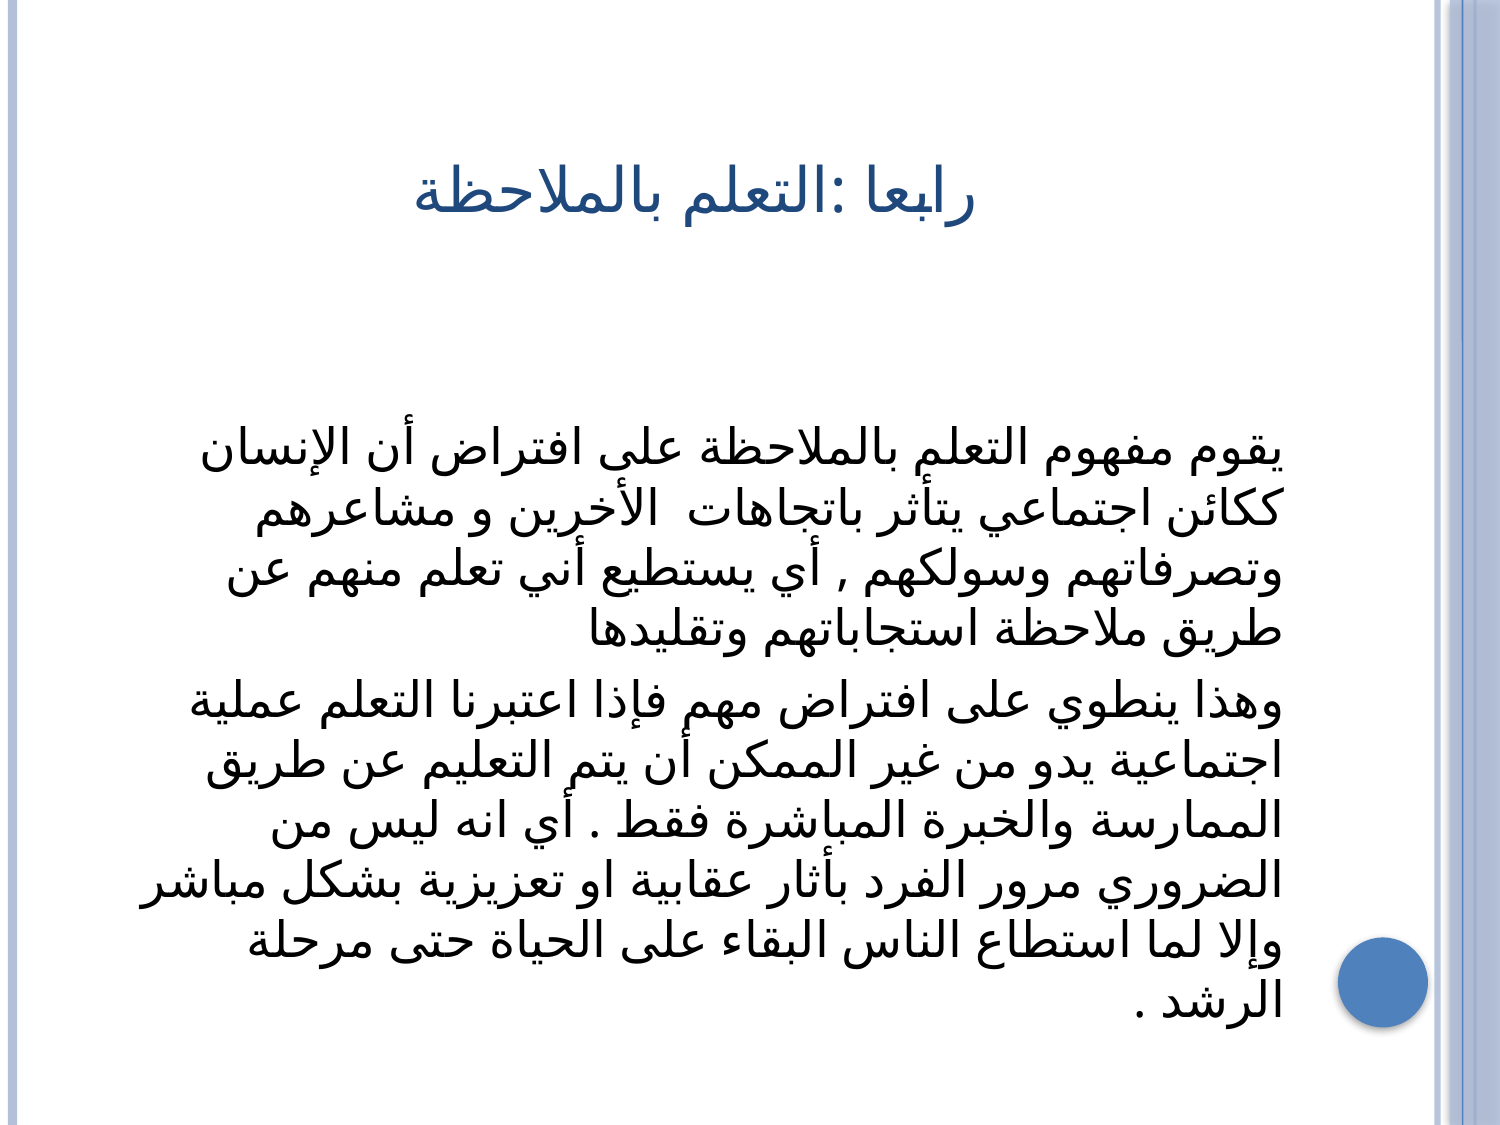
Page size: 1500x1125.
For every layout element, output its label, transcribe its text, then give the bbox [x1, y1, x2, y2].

title رابعا :التعلم بالملاحظة [75, 45, 1300, 233]
list يقوم مفهوم التعلم بالملاحظة على افتراض أن الإنسان ككائن اجتماعي يتأثر باتجاهات الأخرين و مشاعرهم وتصرفاتهم وسولكهم , أي يستطيع أني تعلم منهم عن طريق ملاحظة استجاباتهم وتقليدها وهذا ينطوي على افتراض مهم فإذا اعتبرنا التعلم عملية اجتماعية يدو من غير الممكن أن يتم التعليم عن طريق الممارسة والخبرة المباشرة فقط . أي انه ليس من الضروري مرور الفرد بأثار عقابية او تعزيزية بشكل مباشر وإلا لما استطاع الناس البقاء على الحياة حتى مرحلة الرشد . [75, 262, 1300, 1062]
